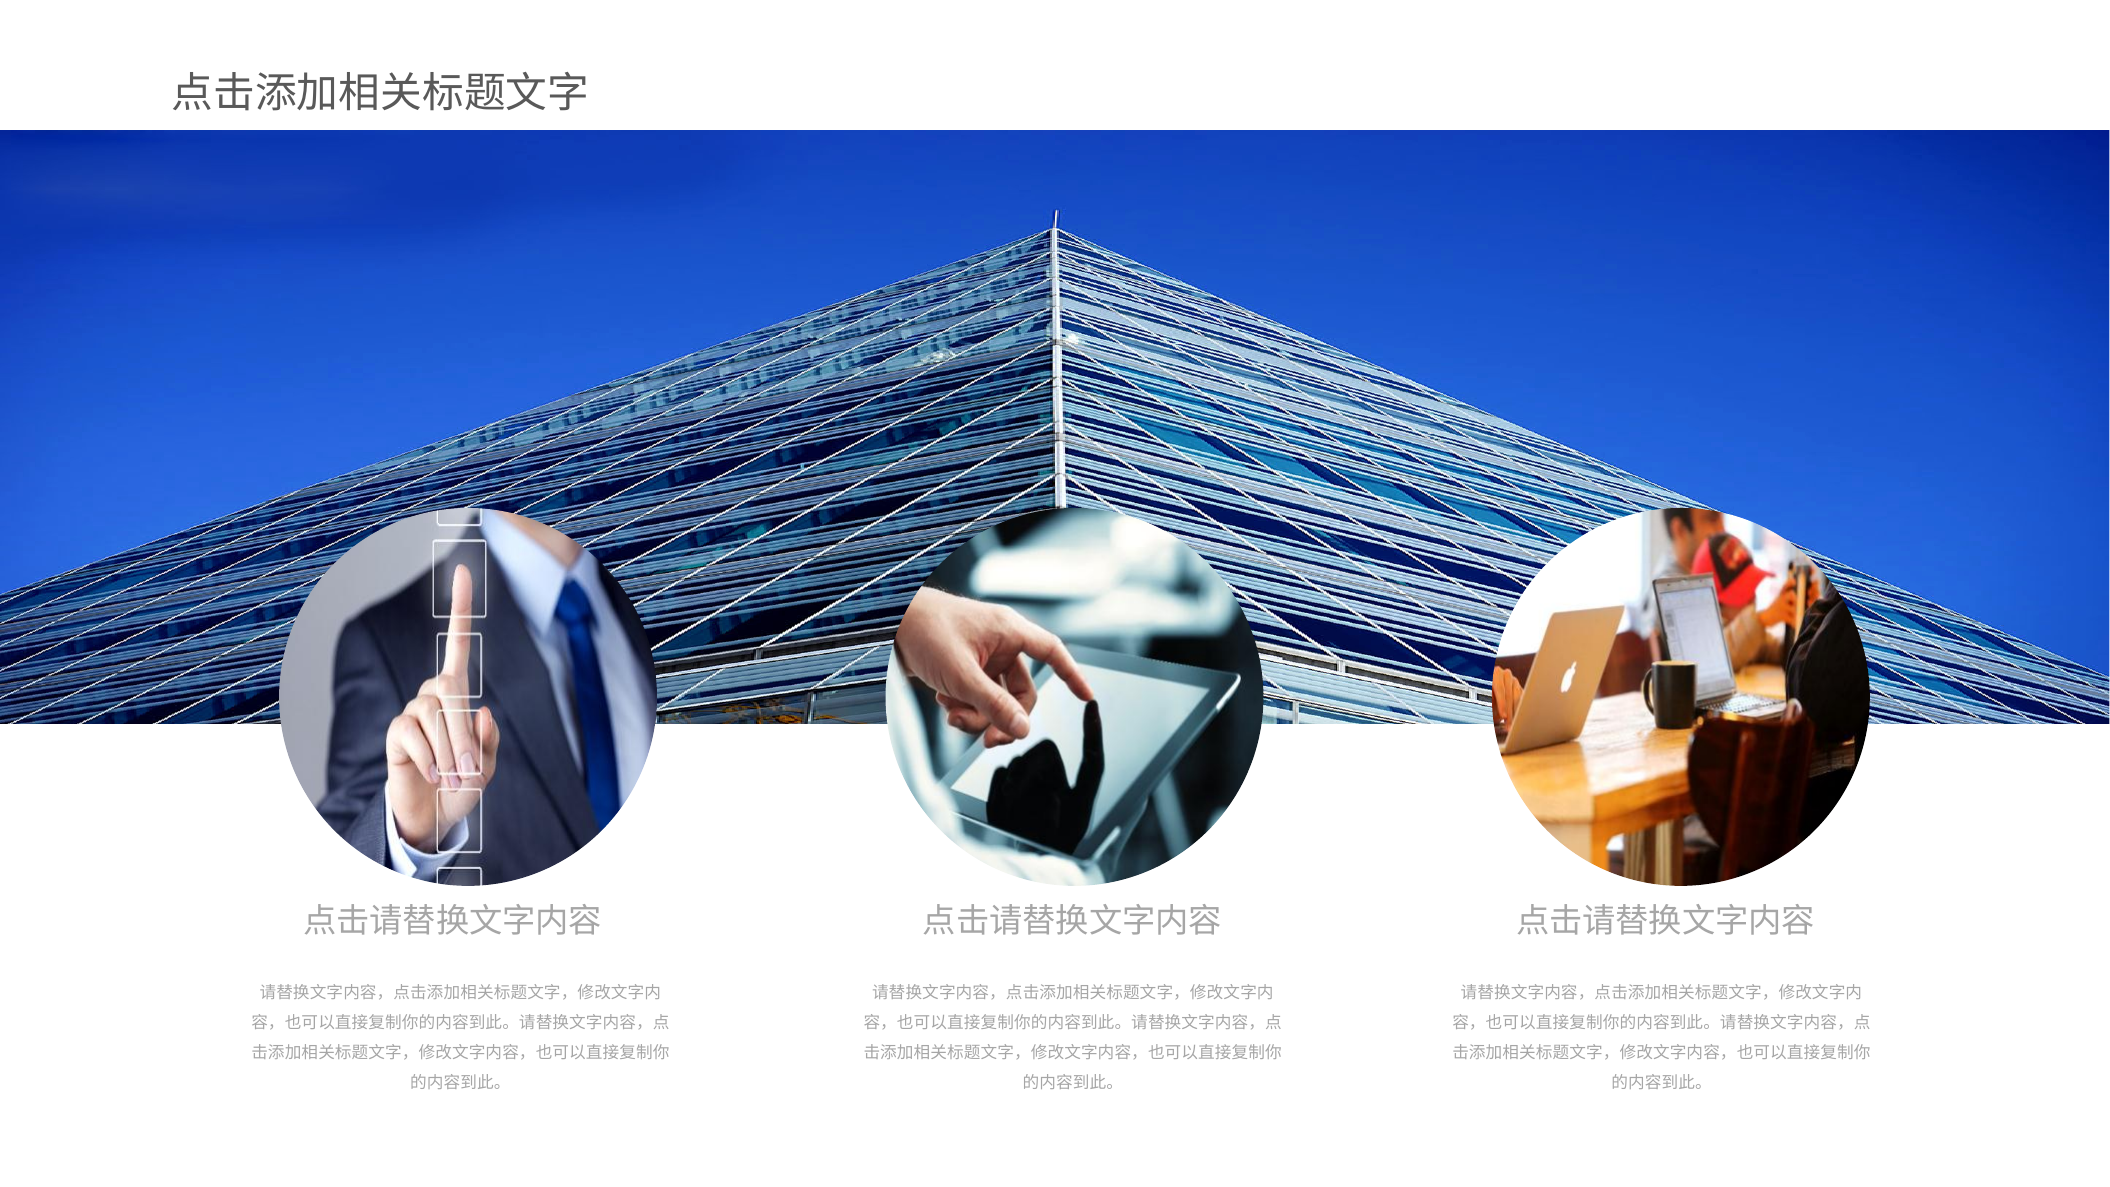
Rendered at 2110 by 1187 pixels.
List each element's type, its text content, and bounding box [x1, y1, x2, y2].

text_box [843, 892, 1303, 1102]
text_box [278, 506, 659, 887]
text_box [0, 129, 2110, 724]
text_box 点击添加相关标题文字 [135, 44, 625, 137]
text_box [1429, 892, 1894, 1102]
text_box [232, 892, 689, 1102]
text_box [1490, 506, 1871, 887]
text_box [884, 506, 1265, 887]
